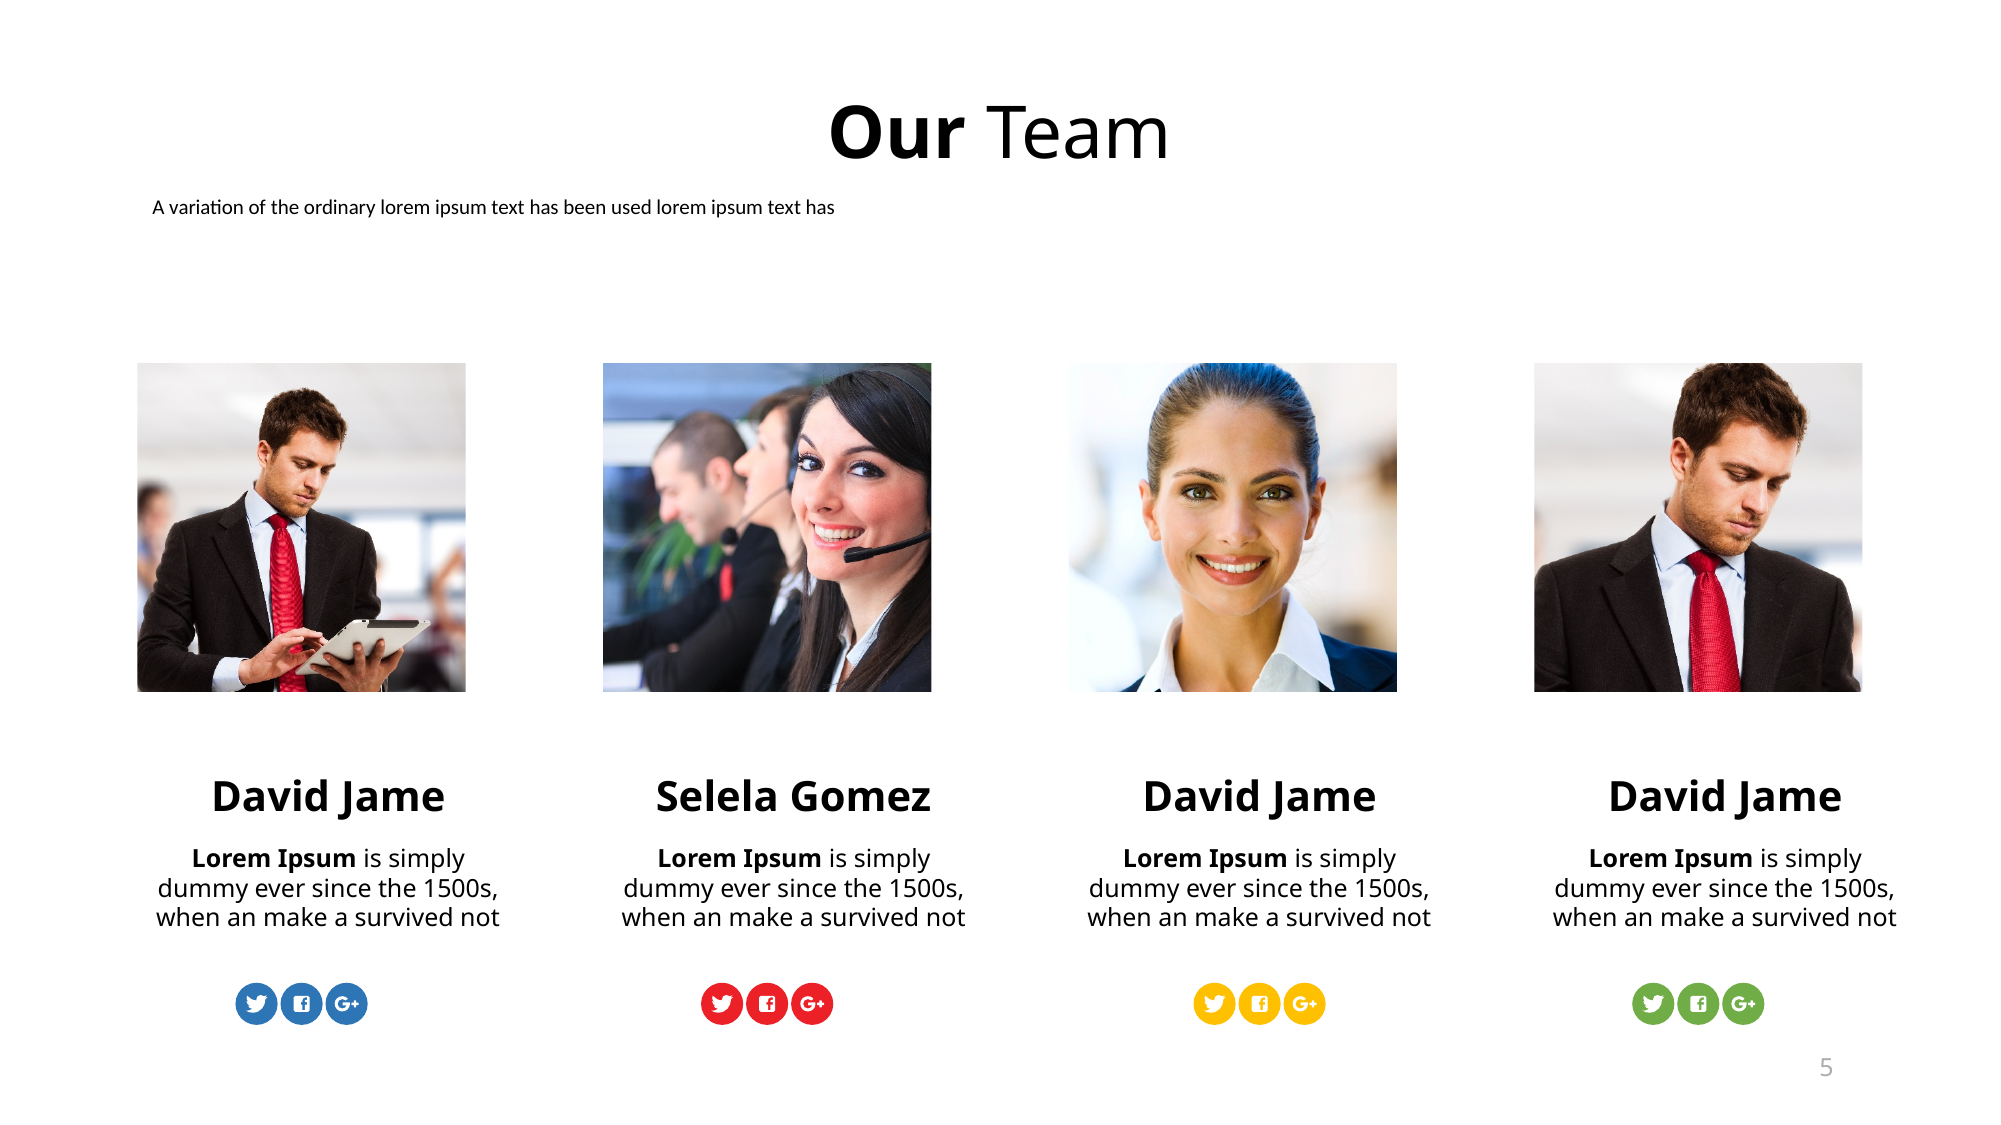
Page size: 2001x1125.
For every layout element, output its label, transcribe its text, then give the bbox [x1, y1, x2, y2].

text_box [711, 994, 734, 1013]
subtitle A variation of the ordinary lorem ipsum text has been used lorem ipsum text has [137, 186, 1863, 227]
text_box [1748, 1000, 1756, 1008]
text_box [700, 981, 745, 1026]
text_box [1676, 981, 1721, 1026]
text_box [1534, 770, 1917, 941]
text_box [1722, 982, 1765, 1025]
text_box [1309, 1000, 1317, 1008]
text_box [1251, 995, 1268, 1012]
text_box [1292, 996, 1308, 1012]
text_box [1283, 982, 1326, 1025]
text_box [1731, 996, 1747, 1012]
picture [1534, 363, 1863, 692]
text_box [235, 982, 368, 1025]
text_box [1631, 981, 1676, 1026]
picture [603, 363, 932, 692]
picture [1068, 363, 1397, 692]
text_box [1237, 981, 1282, 1026]
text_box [1068, 770, 1451, 941]
title Our Team [137, 78, 1863, 186]
text_box [817, 1000, 825, 1008]
text_box [1192, 981, 1237, 1026]
text_box [759, 995, 776, 1012]
text_box [1203, 994, 1226, 1013]
picture [137, 363, 466, 692]
slide_number 5 [1790, 1042, 1863, 1094]
text_box [791, 982, 834, 1025]
text_box [1690, 995, 1707, 1012]
text_box [745, 981, 790, 1026]
text_box [1642, 994, 1665, 1013]
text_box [137, 770, 520, 941]
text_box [602, 770, 985, 941]
text_box [800, 996, 816, 1012]
